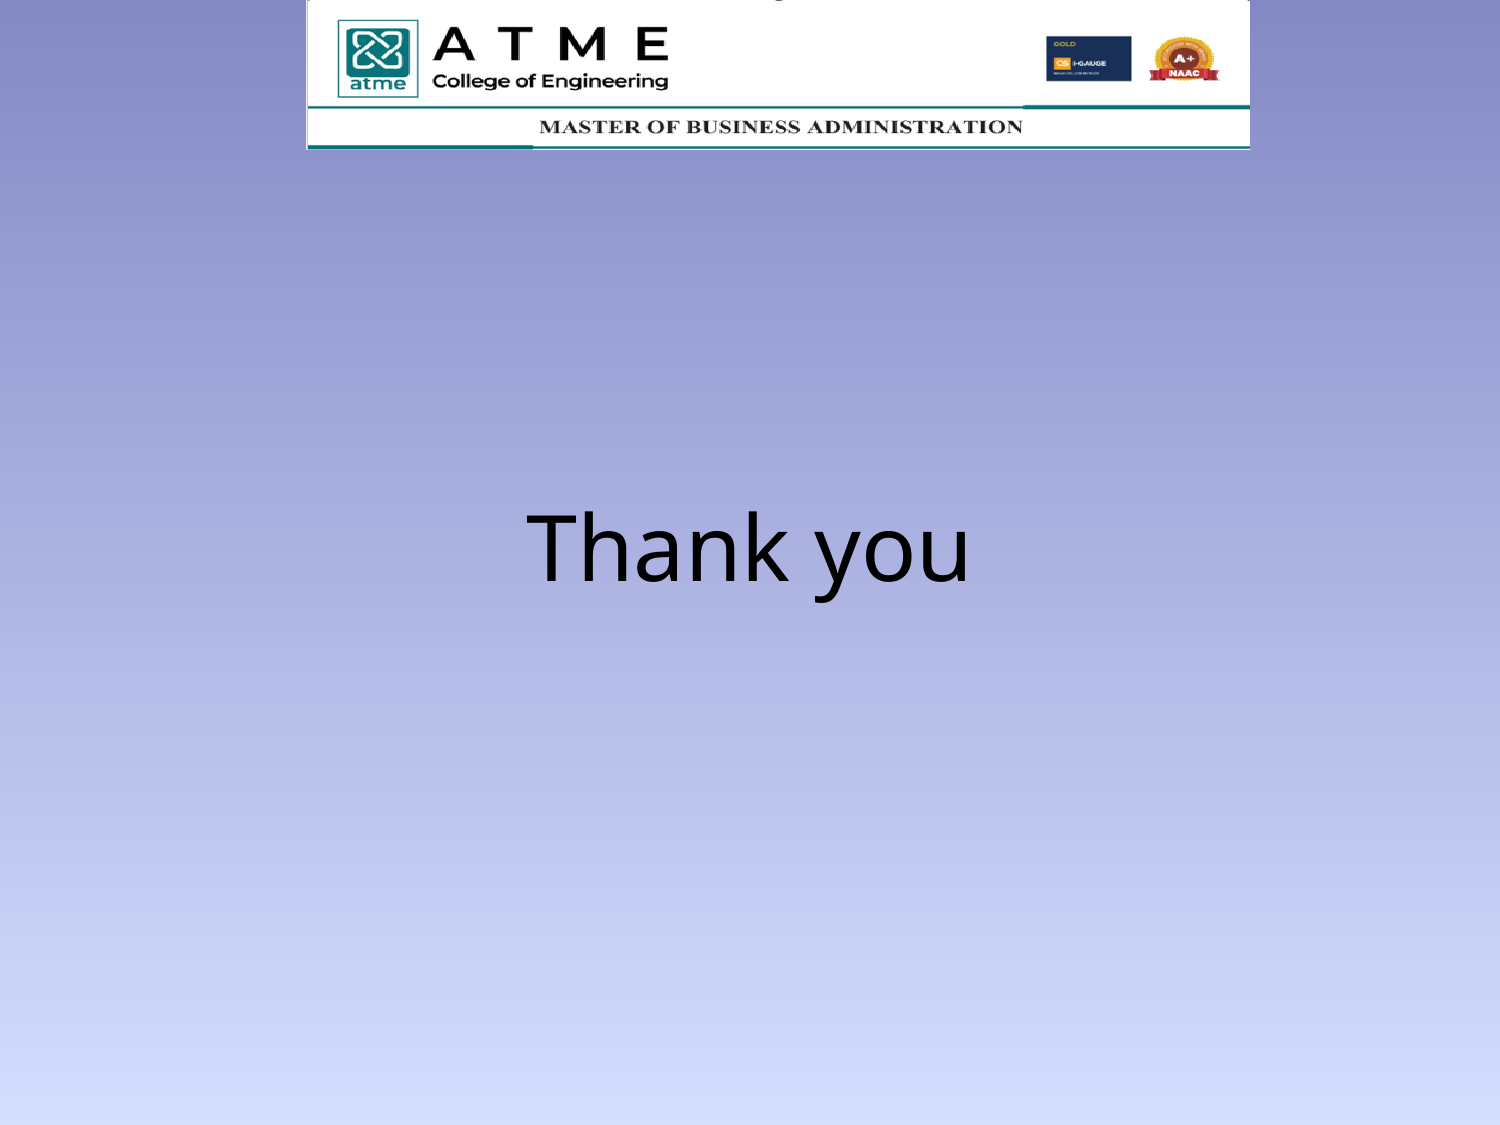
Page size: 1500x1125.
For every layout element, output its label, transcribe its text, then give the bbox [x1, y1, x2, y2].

list Thank you [75, 224, 1425, 1005]
picture [306, 0, 1250, 150]
